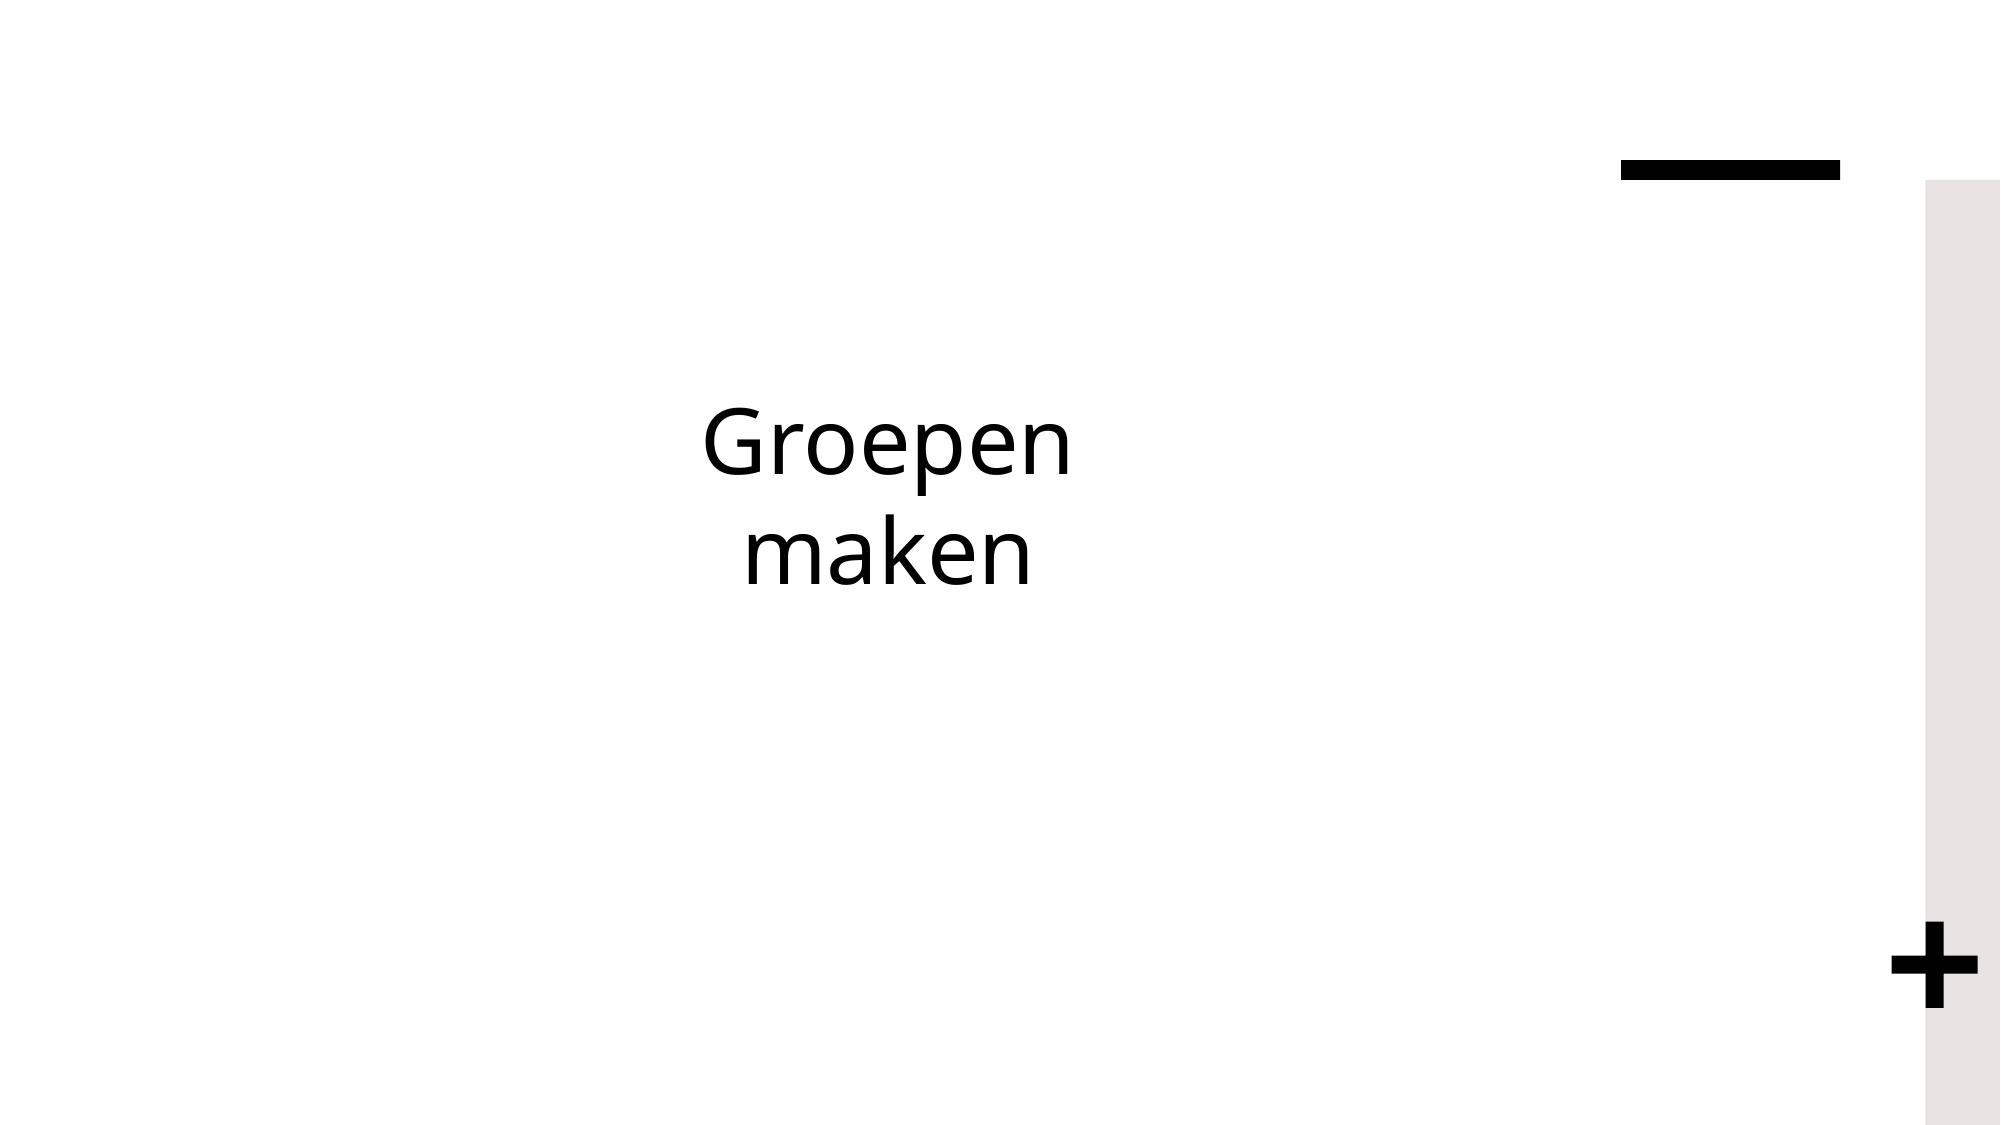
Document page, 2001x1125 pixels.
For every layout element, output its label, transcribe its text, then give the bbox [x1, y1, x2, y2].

title Groepen maken [542, 375, 1234, 897]
